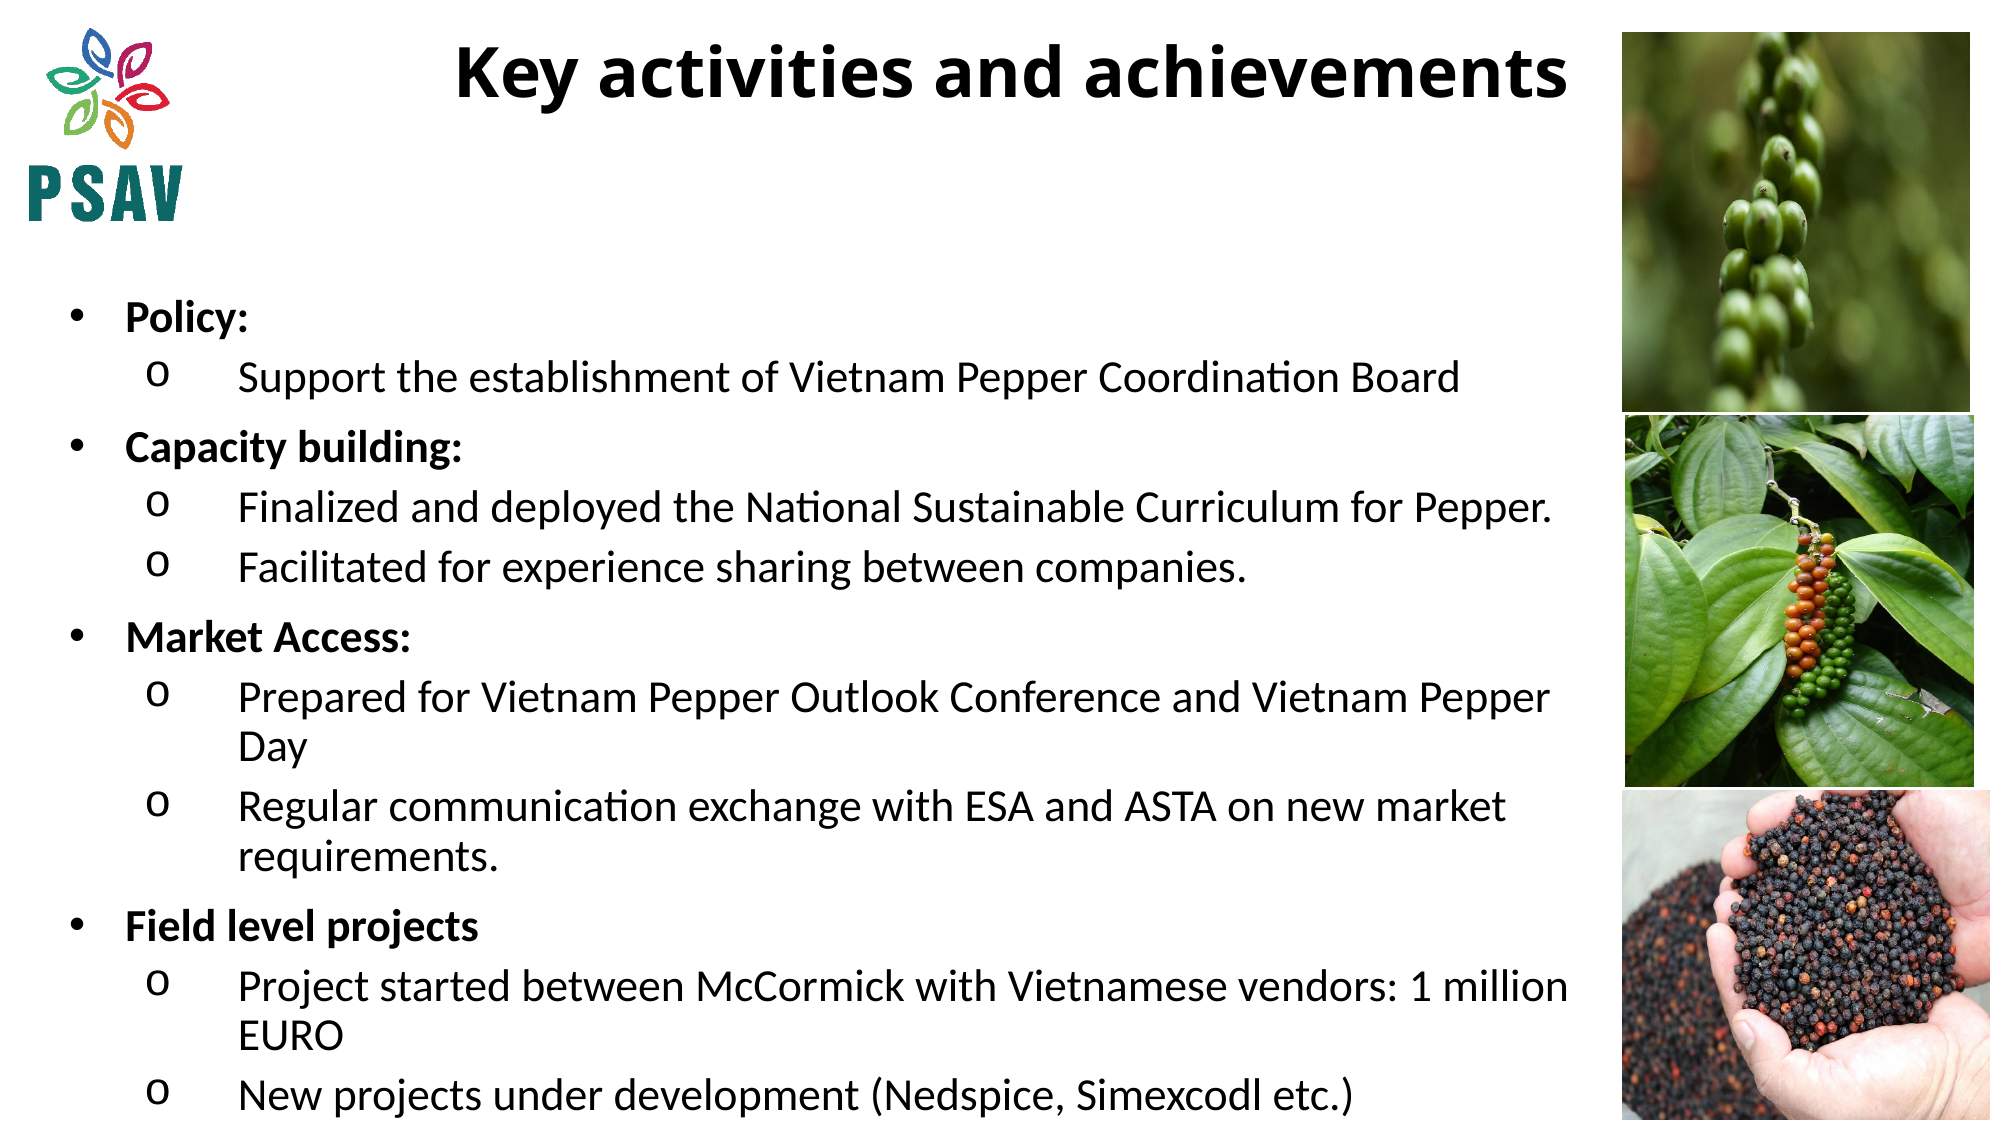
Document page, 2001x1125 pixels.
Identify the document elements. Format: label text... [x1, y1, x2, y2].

picture [1622, 790, 1990, 1120]
subtitle Policy: Support the establishment of Vietnam Pepper Coordination Board Capacity building: Finalized and deployed the National Sustainable Curriculum for Pepper. Facilitated for experience sharing between companies. Market Access: Prepared for Vietnam Pepper Outlook Conference and Vietnam Pepper Day Regular communication exchange with ESA and ASTA on new market requirements. Field level projects Project started between McCormick with Vietnamese vendors: 1 million EURO New projects under development (Nedspice, Simexcodl etc.) [54, 285, 1626, 1073]
title Key activities and achievements [438, 28, 1626, 121]
picture [1625, 415, 1974, 787]
picture [1622, 32, 1970, 413]
picture [26, 28, 189, 239]
